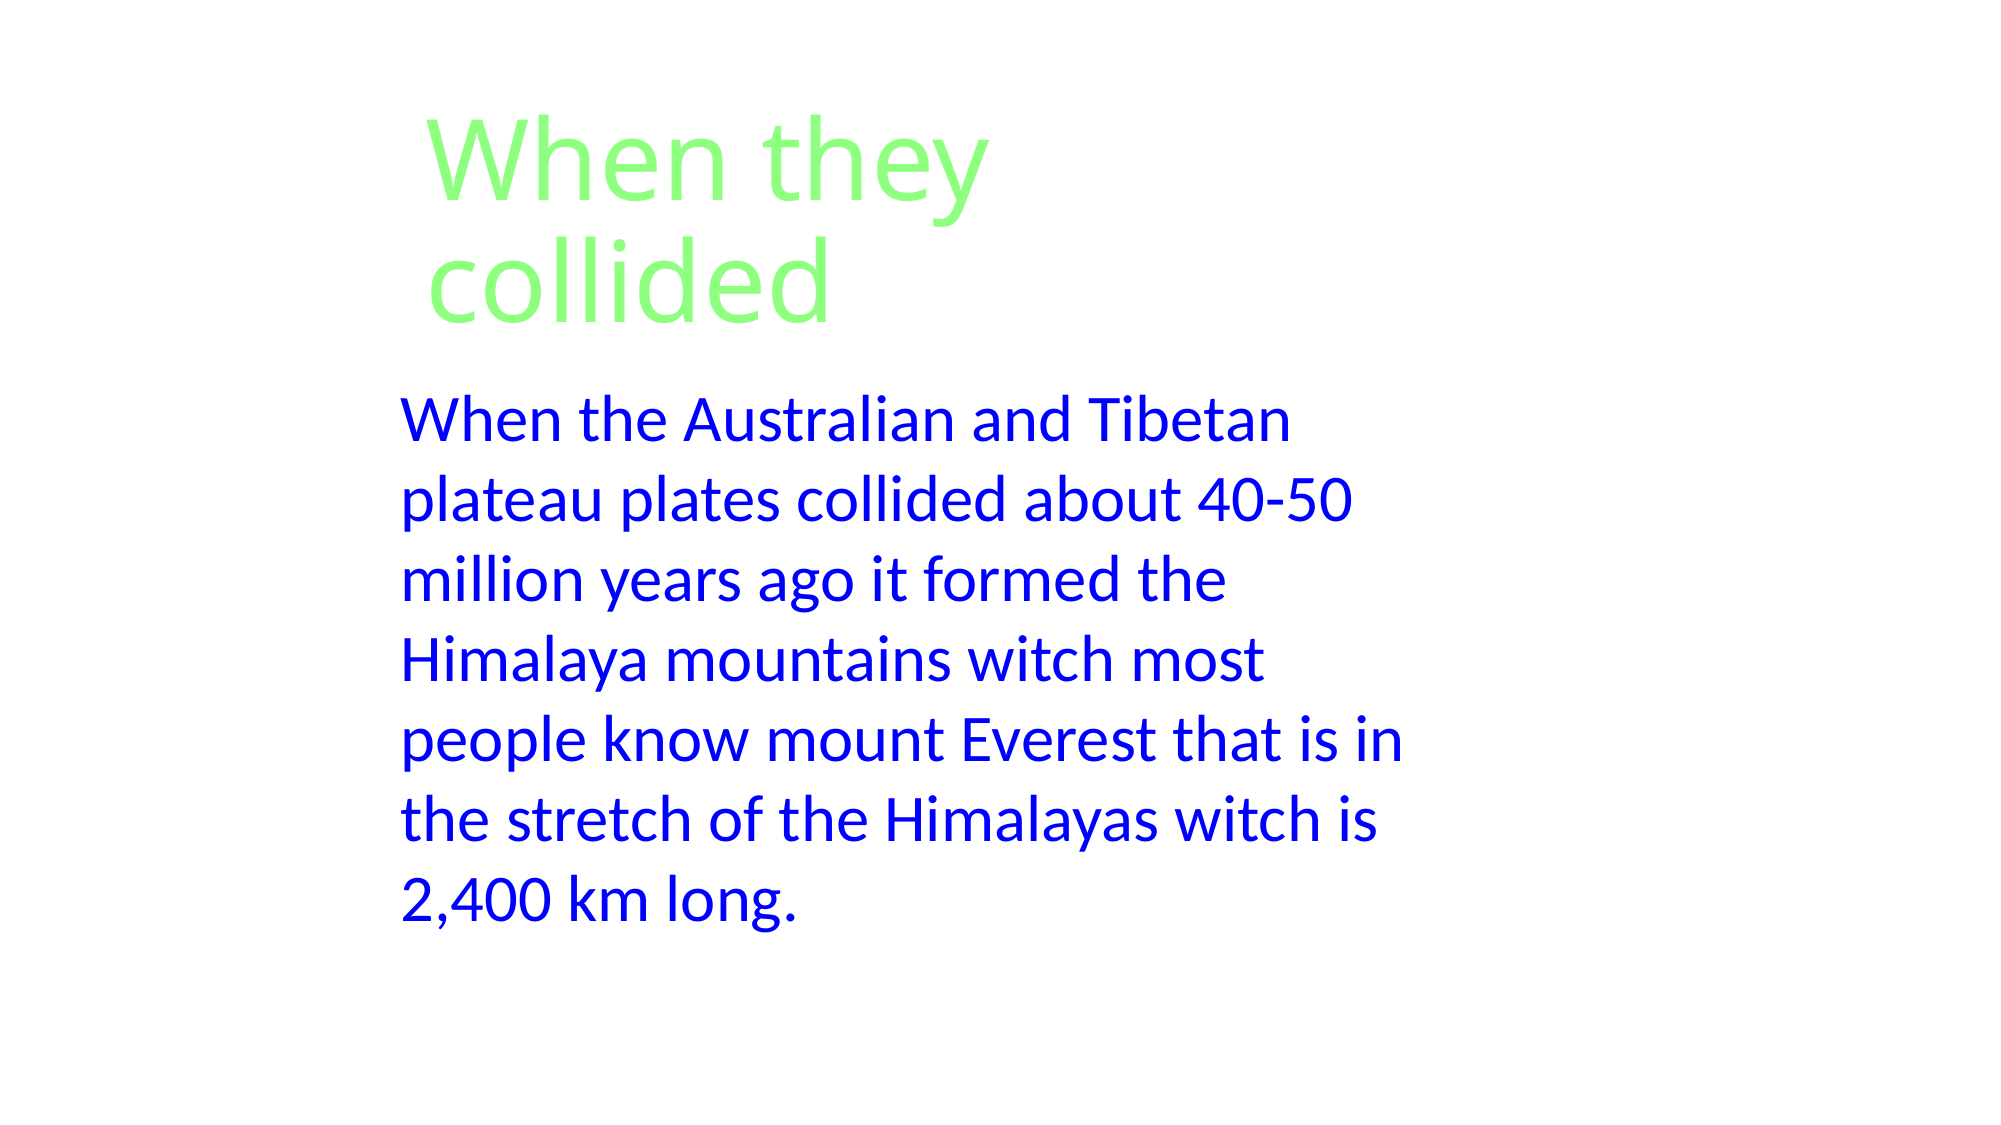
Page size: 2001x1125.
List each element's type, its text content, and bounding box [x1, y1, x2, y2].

text_box When the Australian and Tibetan plateau plates collided about 40-50 million years ago it formed the Himalaya mountains witch most people know mount Everest that is in the stretch of the Himalayas witch is 2,400 km long. [385, 367, 1456, 943]
title When they collided [410, 116, 1333, 334]
